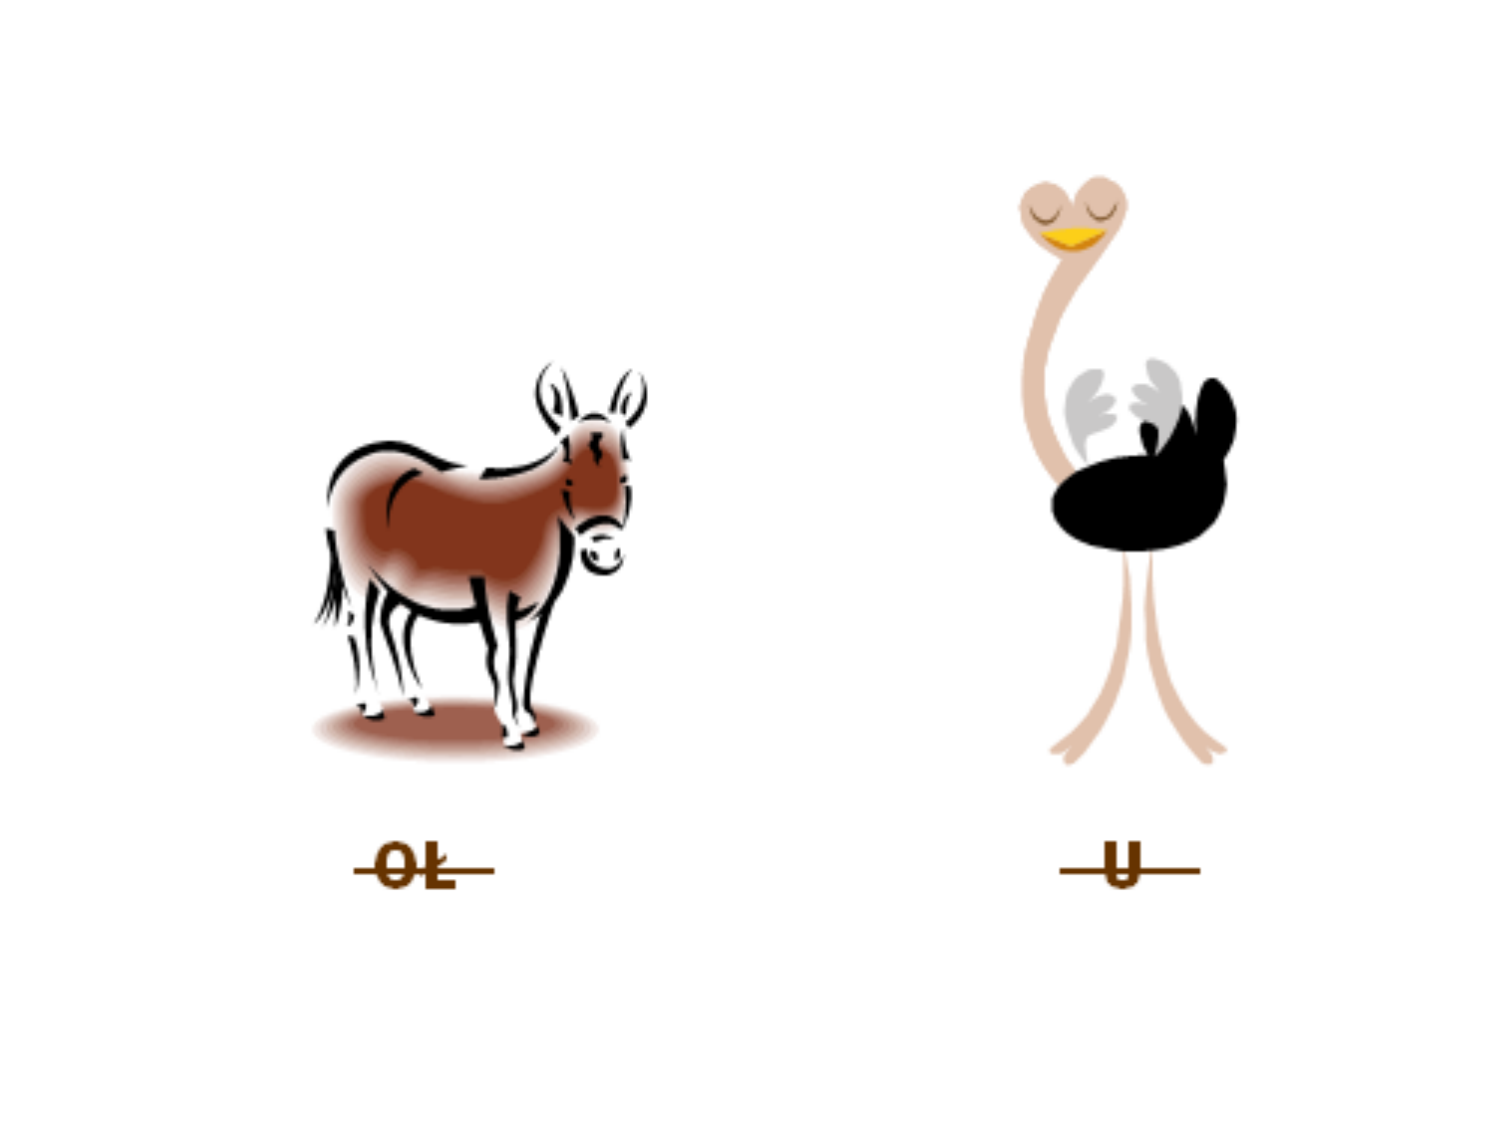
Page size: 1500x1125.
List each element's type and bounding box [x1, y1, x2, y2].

picture [277, 172, 1294, 906]
